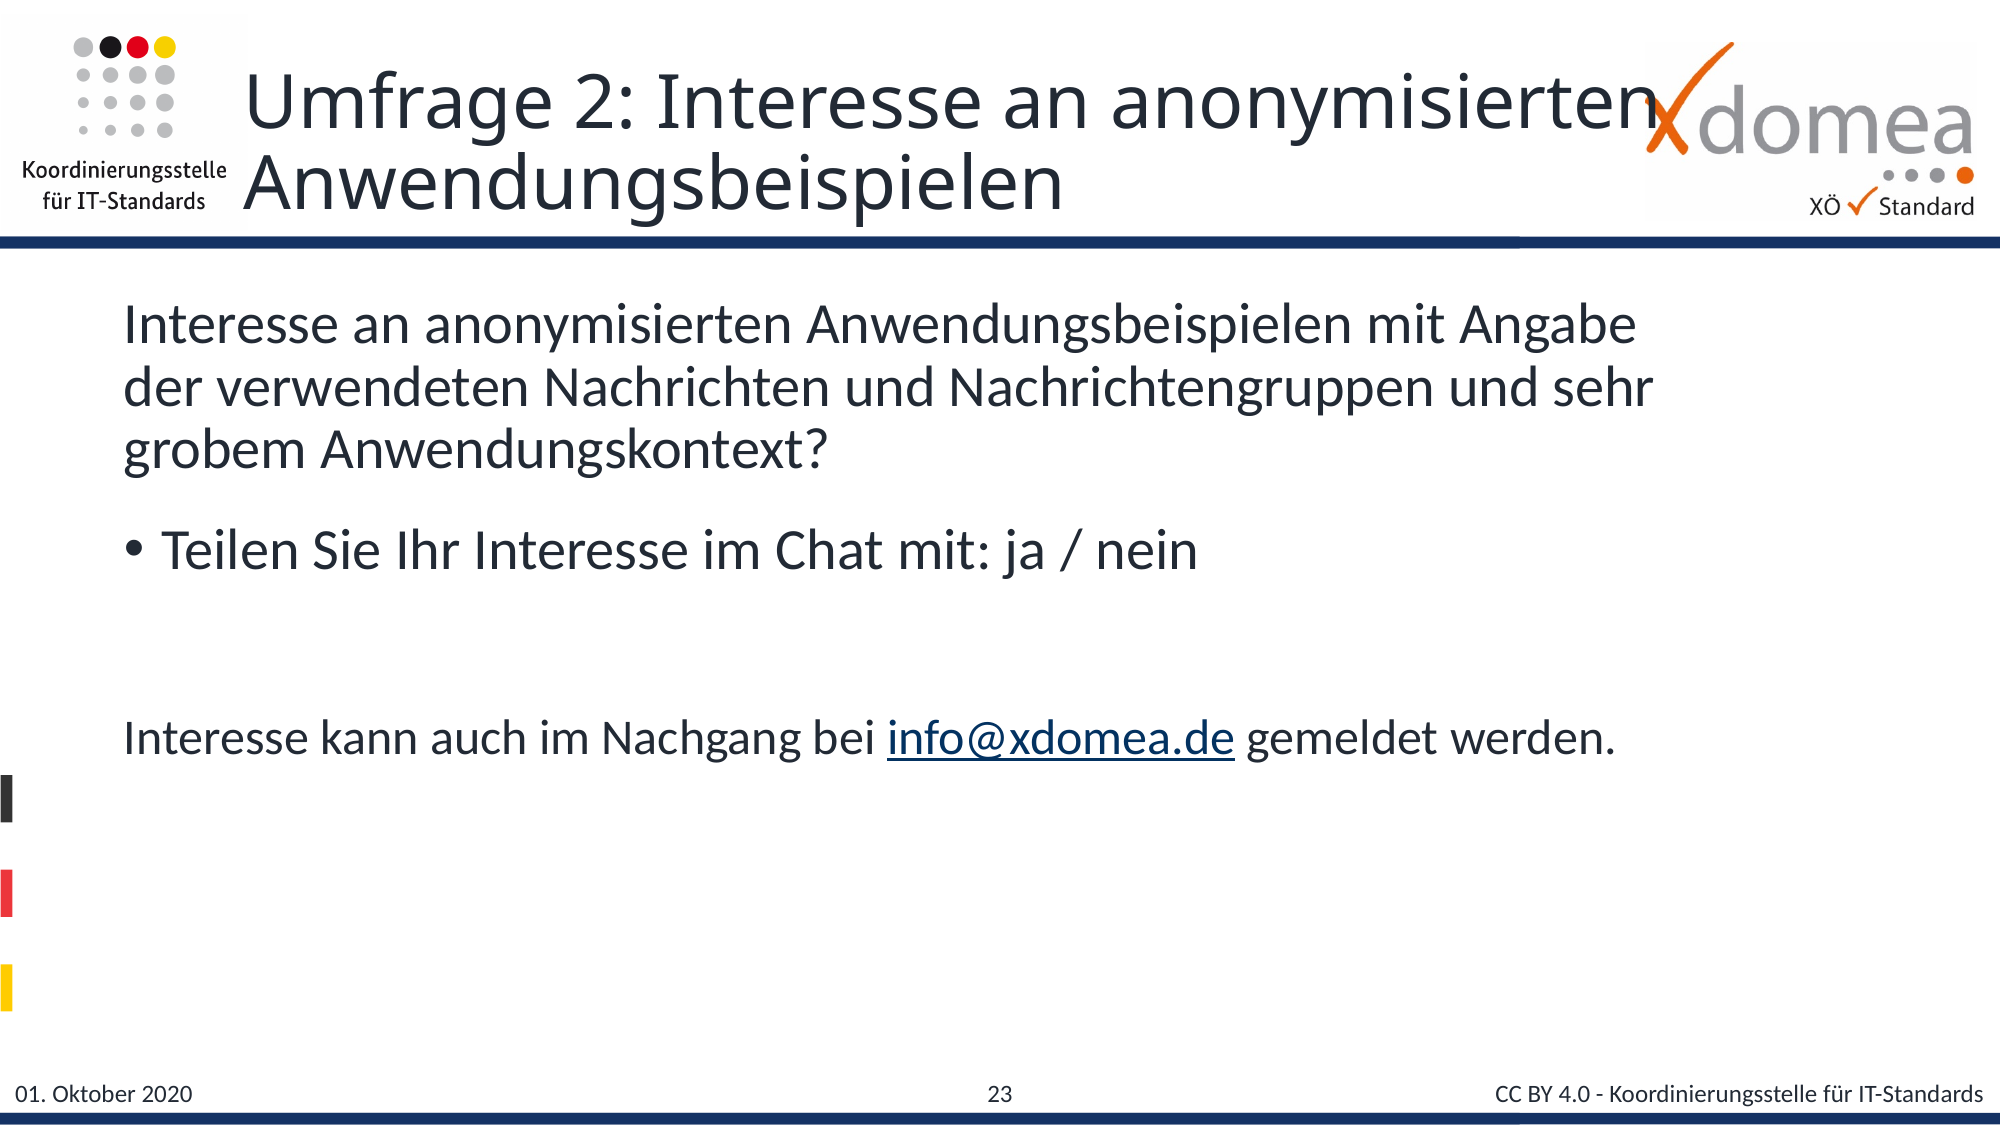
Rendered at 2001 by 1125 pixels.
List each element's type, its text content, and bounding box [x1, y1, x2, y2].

title Umfrage 2: Interesse an anonymisierten Anwendungsbeispielen [244, 36, 1790, 226]
picture [1790, 42, 1977, 221]
list Interesse an anonymisierten Anwendungsbeispielen mit Angabe der verwendeten Nachrichten und Nachrichtengruppen und sehr grobem Anwendungskontext? Teilen Sie Ihr Interesse im Chat mit: ja / nein Interesse kann auch im Nachgang bei info@xdomea.de gemeldet werden. [76, 285, 1721, 1010]
footer CC BY 4.0 - Koordinierungsstelle für IT-Standards [1307, 1062, 2000, 1123]
picture [1, 14, 248, 231]
slide_number 23 [813, 1062, 1187, 1123]
